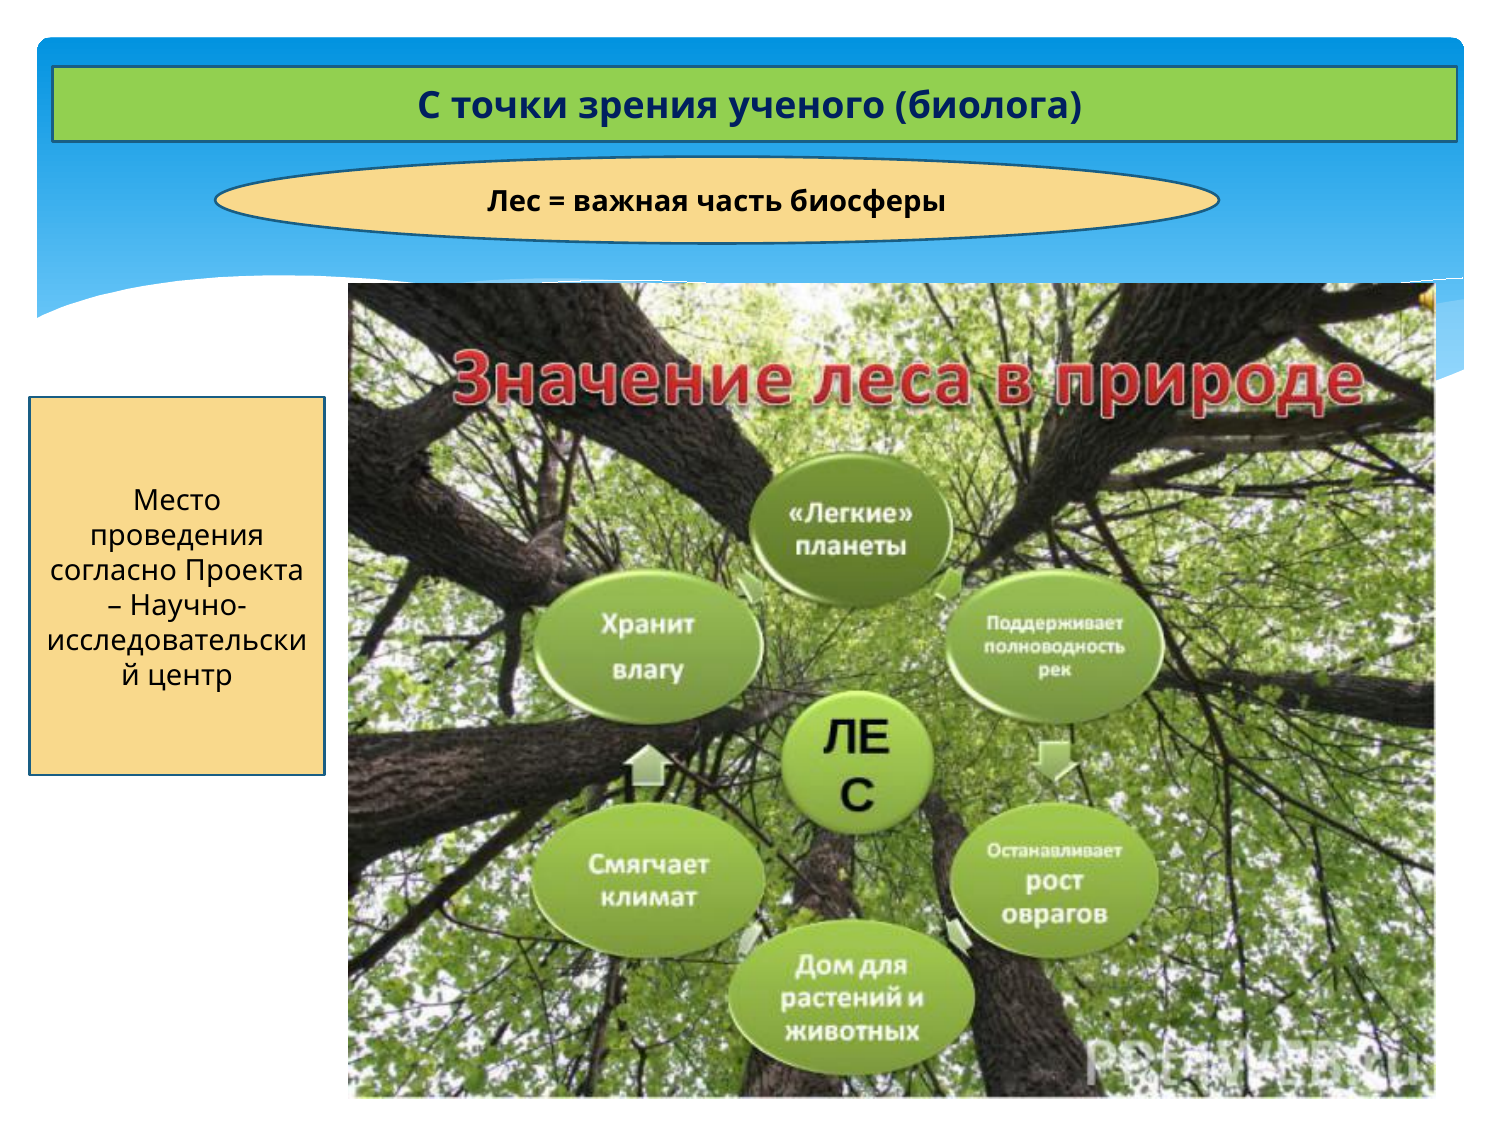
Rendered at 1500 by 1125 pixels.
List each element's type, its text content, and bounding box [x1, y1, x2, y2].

text_box Лес = важная часть биосферы [213, 155, 1221, 245]
text_box Место проведения согласно Проекта – Научно-исследовательский центр [28, 396, 326, 776]
picture [348, 282, 1436, 1099]
text_box С точки зрения ученого (биолога) [51, 65, 1458, 143]
